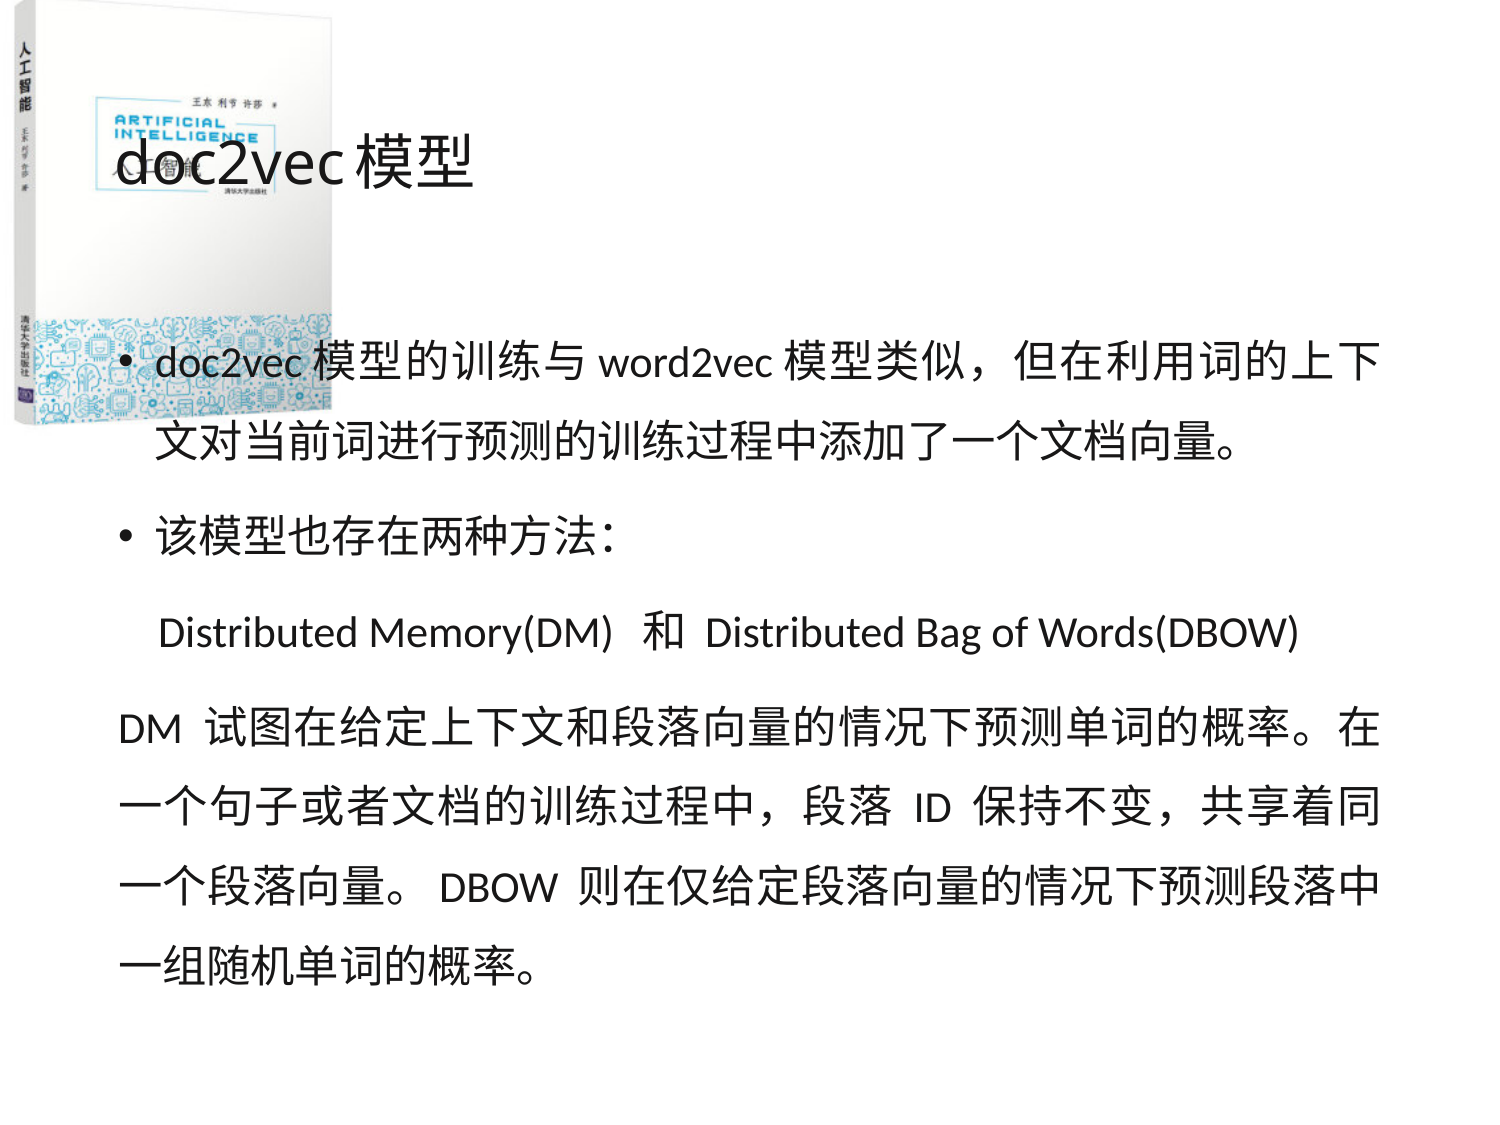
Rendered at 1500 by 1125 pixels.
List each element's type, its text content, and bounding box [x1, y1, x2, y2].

list doc2vec模型的训练与word2vec模型类似，但在利用词的上下文对当前词进行预测的训练过程中添加了一个文档向量。 该模型也存在两种方法： Distributed Memory(DM) 和 Distributed Bag of Words(DBOW) DM 试图在给定上下文和段落向量的情况下预测单词的概率。在一个句子或者文档的训练过程中，段落 ID 保持不变，共享着同一个段落向量。DBOW 则在仅给定段落向量的情况下预测段落中一组随机单词的概率。 [103, 299, 1397, 1014]
title doc2vec模型 [103, 59, 1397, 278]
picture [0, 0, 393, 443]
